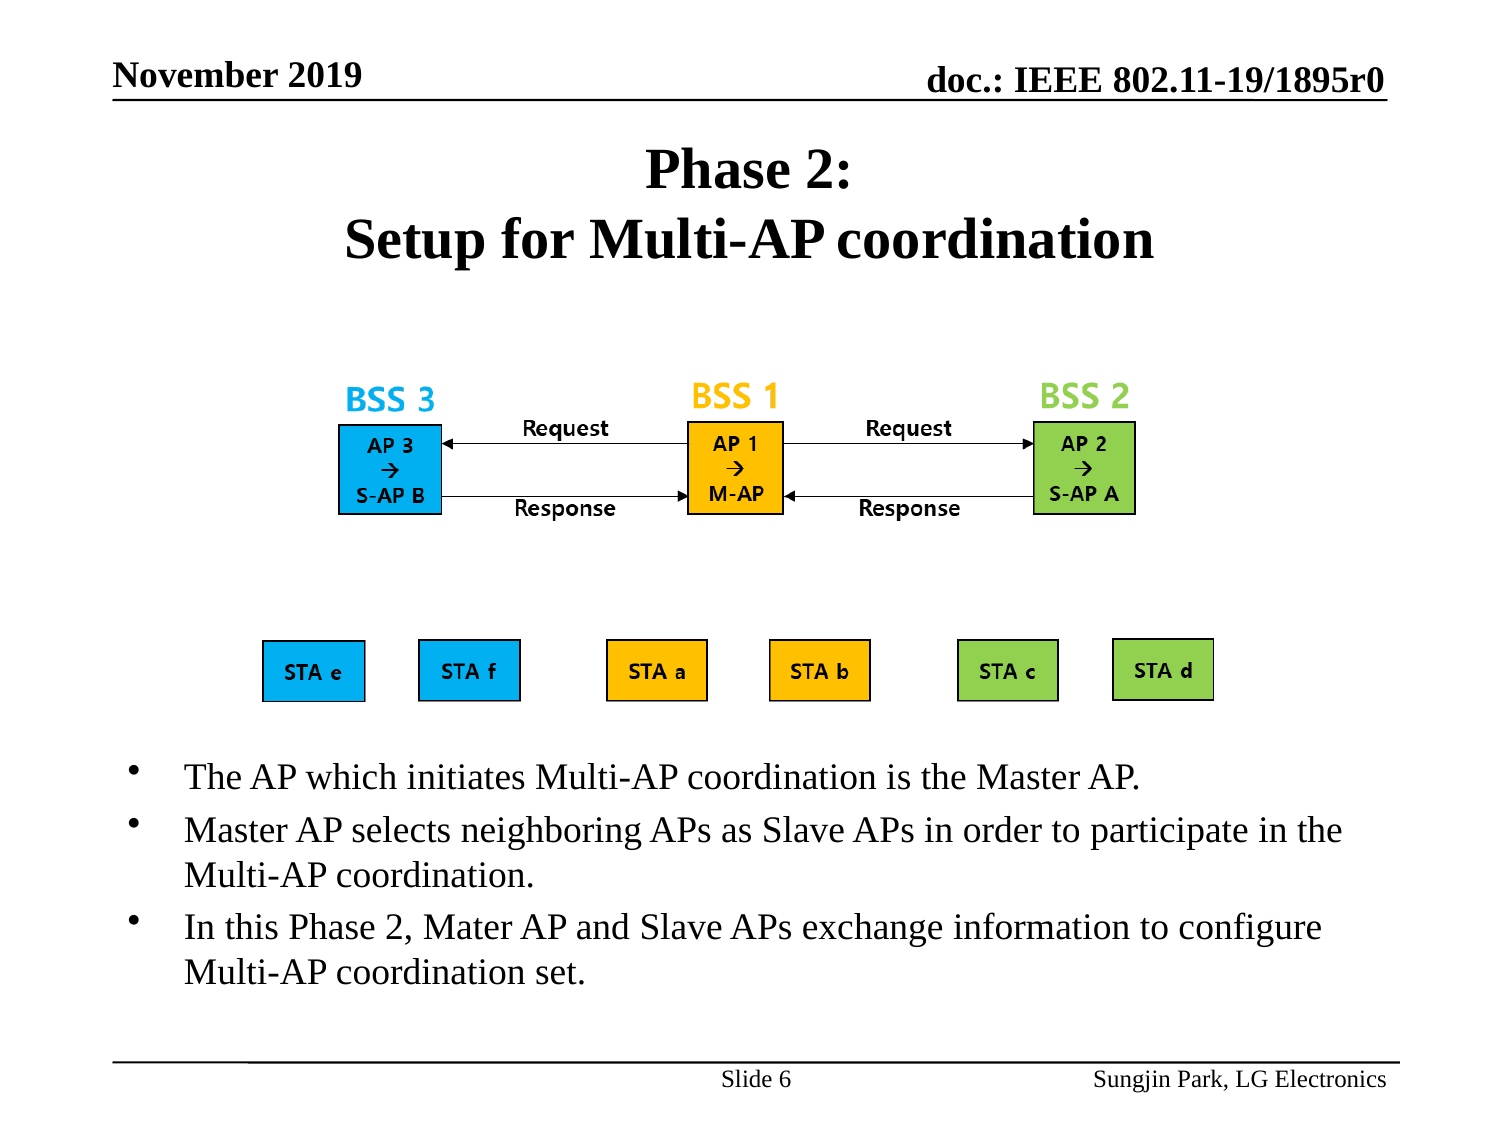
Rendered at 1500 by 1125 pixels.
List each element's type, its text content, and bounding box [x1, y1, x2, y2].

list The AP which initiates Multi-AP coordination is the Master AP. Master AP selects neighboring APs as Slave APs in order to participate in the Multi-AP coordination. In this Phase 2, Mater AP and Slave APs exchange information to configure Multi-AP coordination set. [112, 324, 1388, 1063]
picture [262, 362, 1215, 702]
picture [298, 665, 307, 679]
slide_number Slide 6 [712, 1061, 800, 1093]
title Phase 2: Setup for Multi-AP coordination [112, 112, 1388, 288]
